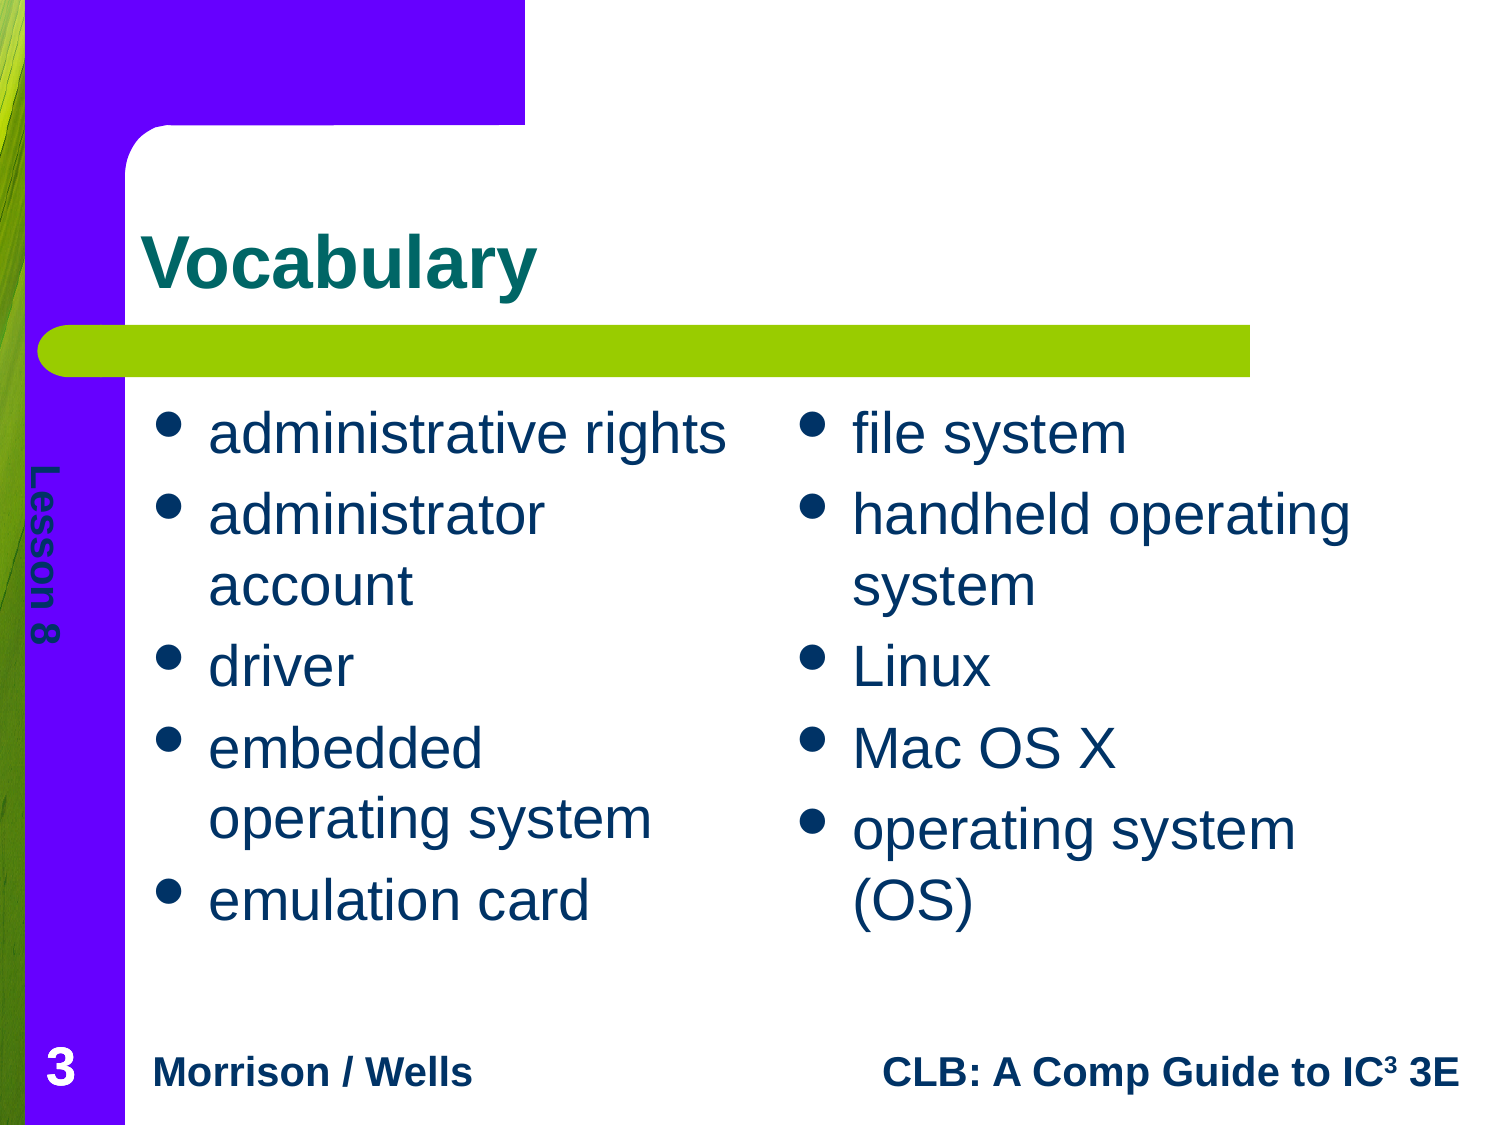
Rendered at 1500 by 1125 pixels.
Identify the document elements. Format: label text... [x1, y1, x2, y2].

list file system handheld operating system Linux Mac OS X operating system (OS) [780, 387, 1400, 999]
picture [0, 0, 25, 1125]
title Vocabulary [124, 124, 1426, 313]
text_box 3 [13, 1023, 111, 1105]
list administrative rights administrator account driver embedded operating system emulation card [137, 387, 757, 999]
